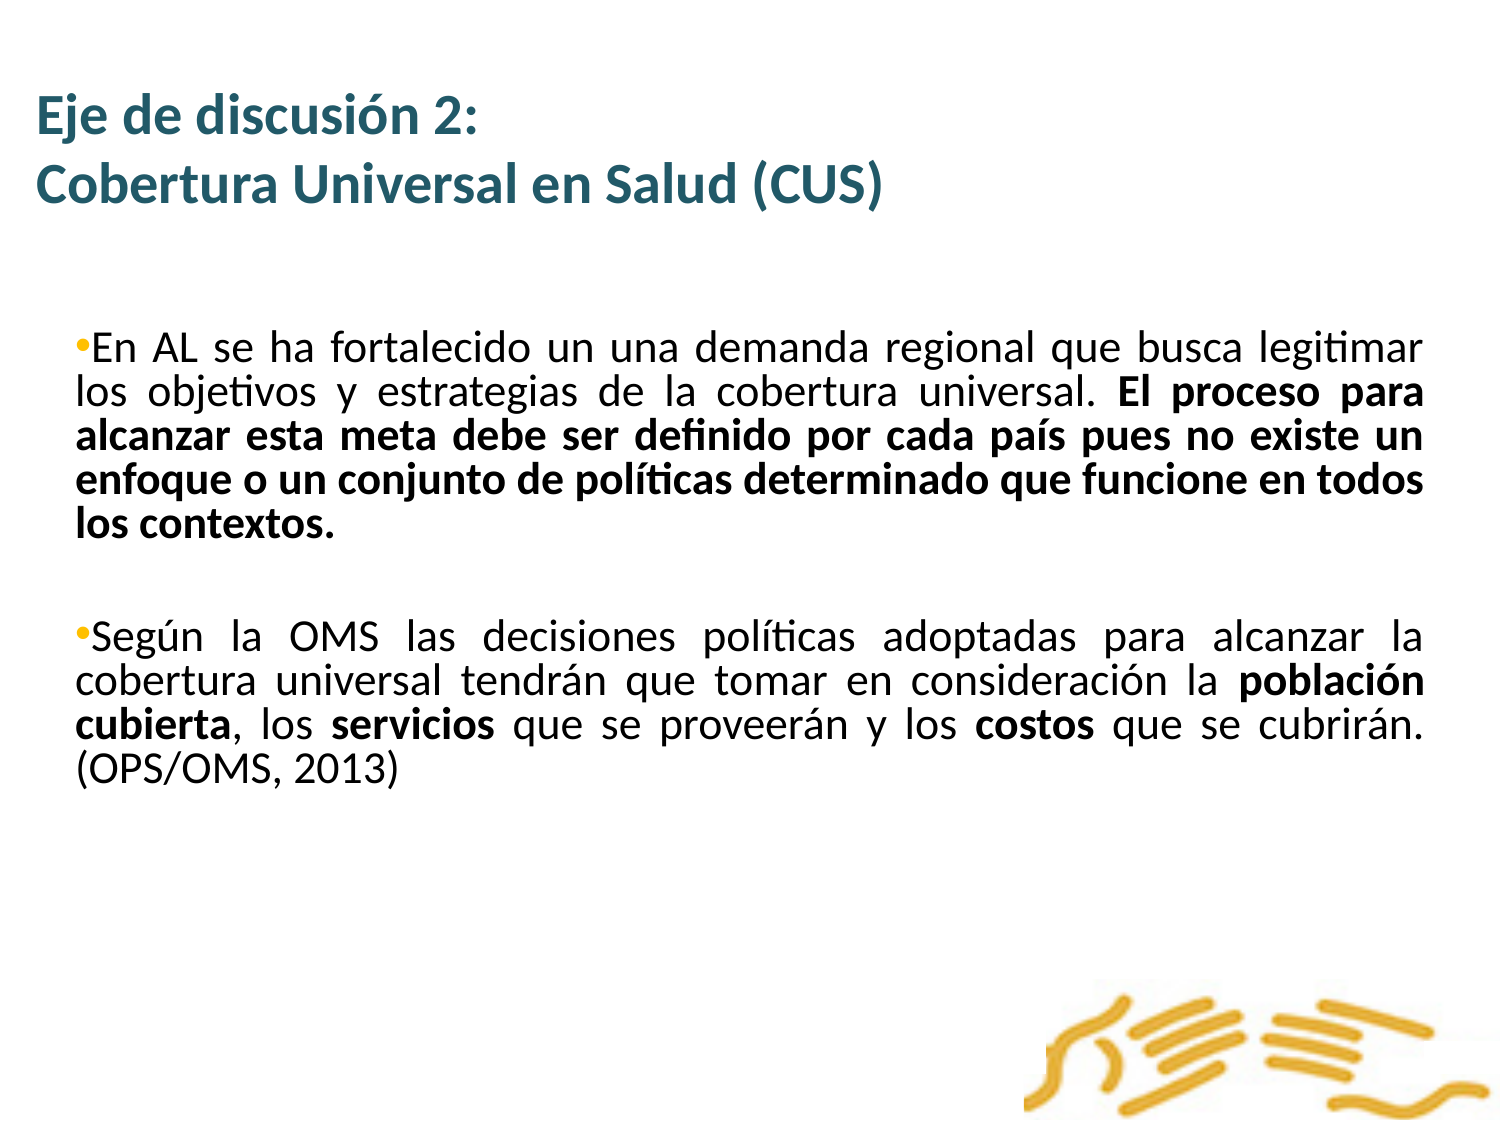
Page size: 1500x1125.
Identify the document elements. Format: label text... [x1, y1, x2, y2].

title Eje de discusión 2: Cobertura Universal en Salud (CUS) [36, 70, 1398, 221]
list En AL se ha fortalecido un una demanda regional que busca legitimar los objetivos y estrategias de la cobertura universal. El proceso para alcanzar esta meta debe ser definido por cada país pues no existe un enfoque o un conjunto de políticas determinado que funcione en todos los contextos. Según la OMS las decisiones políticas adoptadas para alcanzar la cobertura universal tendrán que tomar en consideración la población cubierta, los servicios que se proveerán y los costos que se cubrirán. (OPS/OMS, 2013) [75, 262, 1425, 1005]
picture [1023, 979, 1500, 1120]
